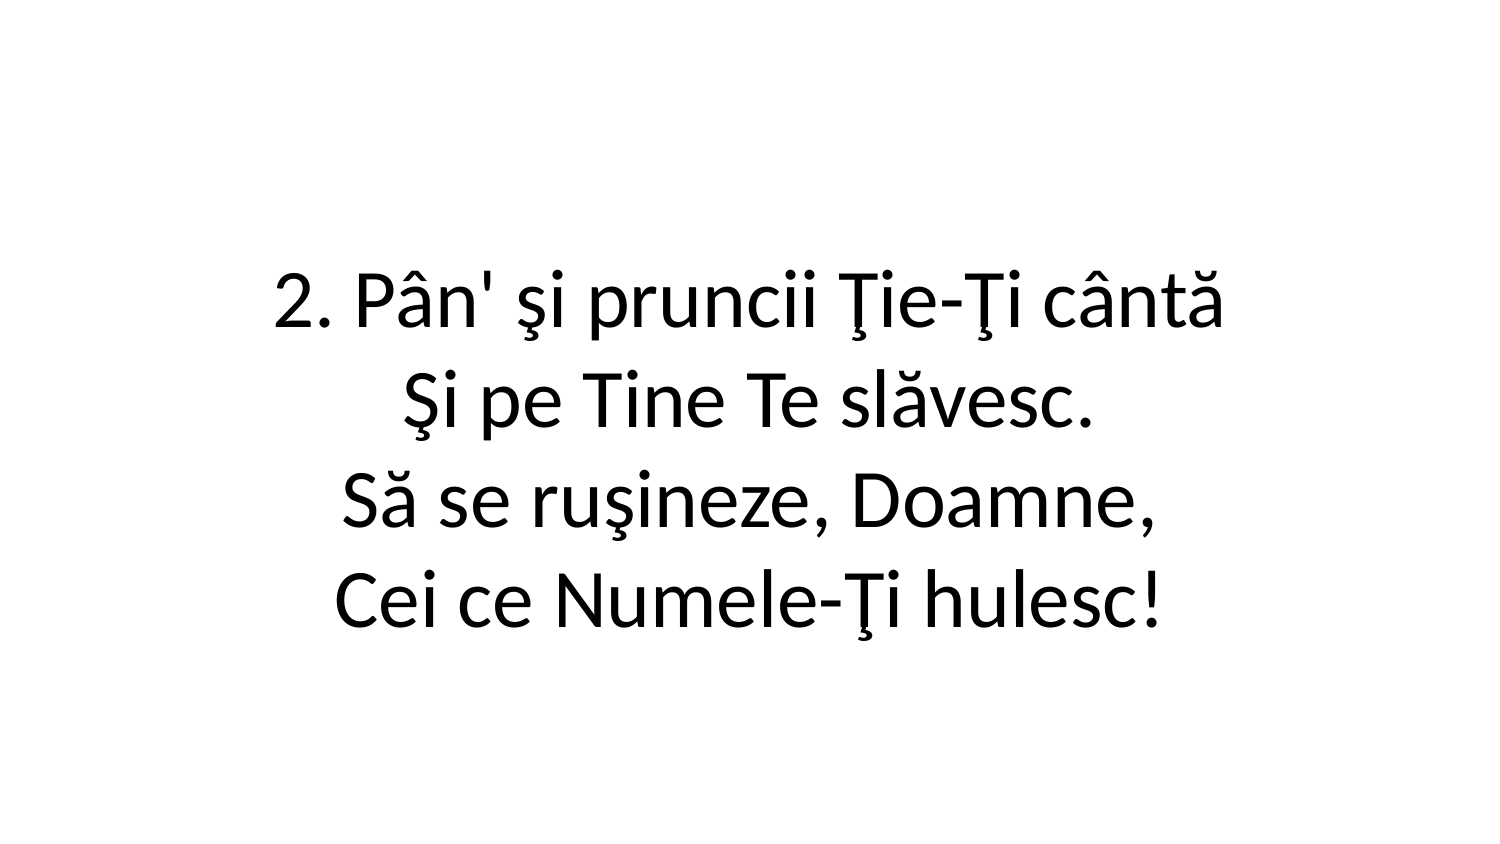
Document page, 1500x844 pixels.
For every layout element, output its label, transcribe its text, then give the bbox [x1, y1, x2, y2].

text_box 2. Pân' şi pruncii Ţie-Ţi cântă Şi pe Tine Te slăvesc. Să se ruşineze, Doamne, Cei ce Numele-Ţi hulesc! [257, 192, 1243, 652]
